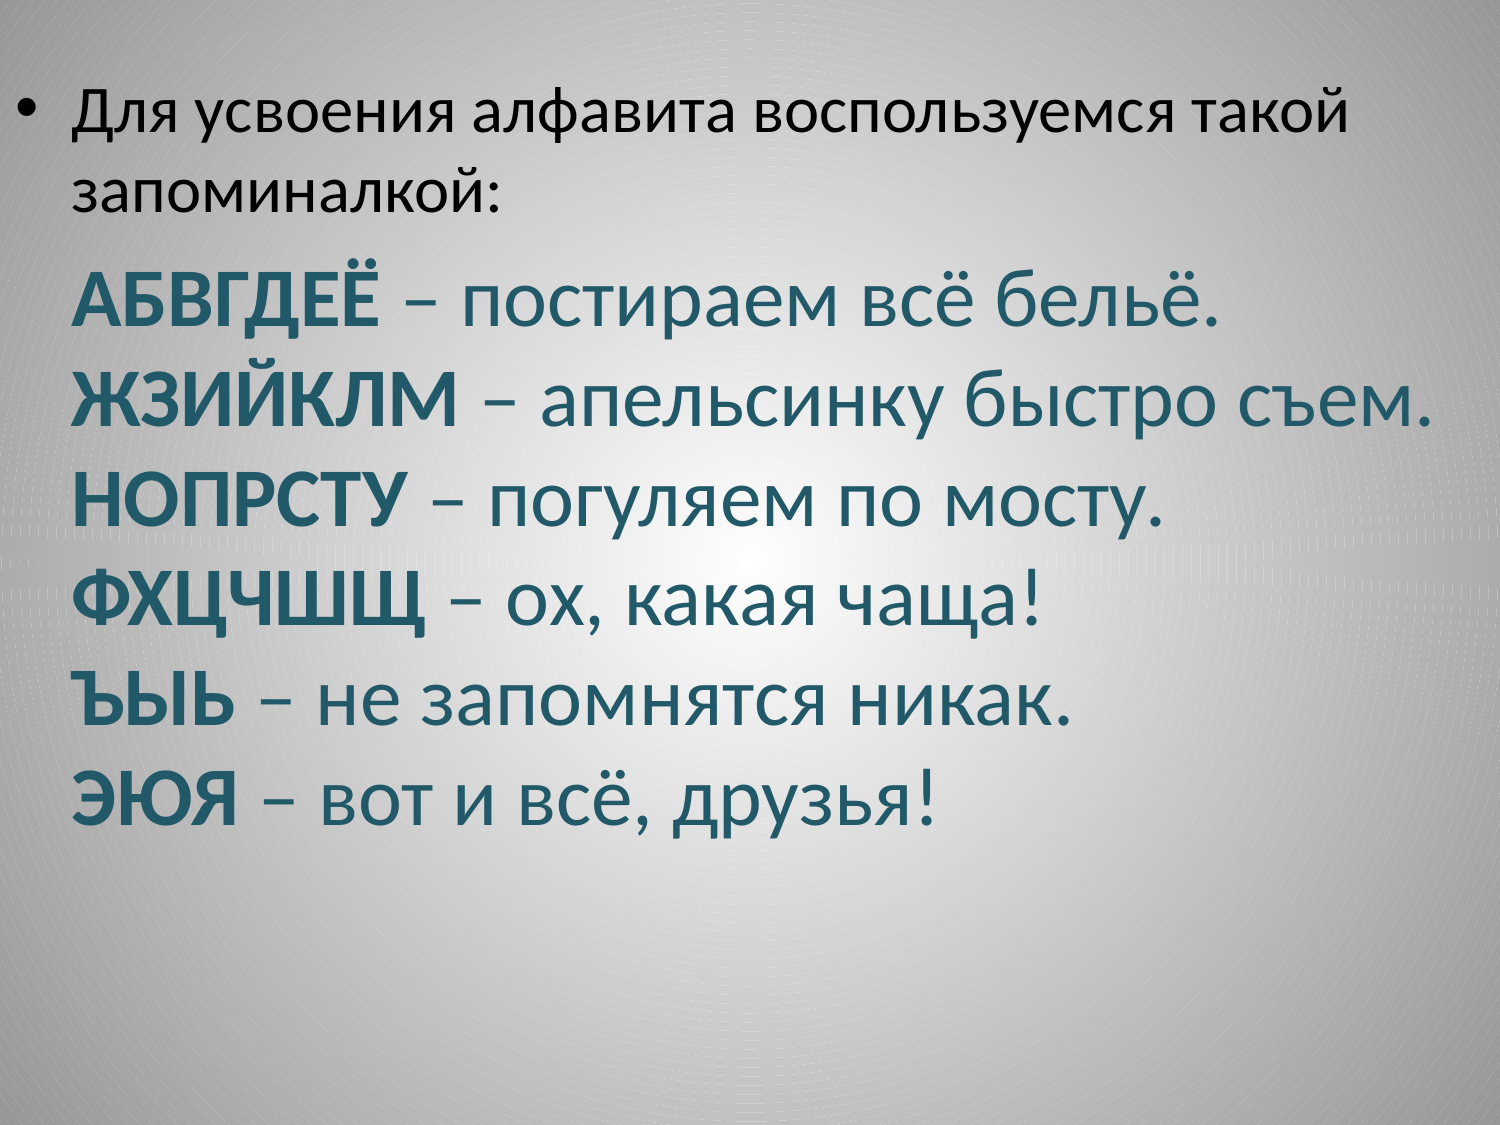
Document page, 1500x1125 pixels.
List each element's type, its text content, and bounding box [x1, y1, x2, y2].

list Для усвоения алфавита воспользуемся такой запоминалкой: АБВГДЕЁ – постираем всё бельё. ЖЗИЙКЛМ – апельсинку быстро съем. НОПРСТУ – погуляем по мосту. ФХЦЧШЩ – ох, какая чаща! ЪЫЬ – не запомнятся никак. ЭЮЯ – вот и всё, друзья! [0, 58, 1500, 1036]
